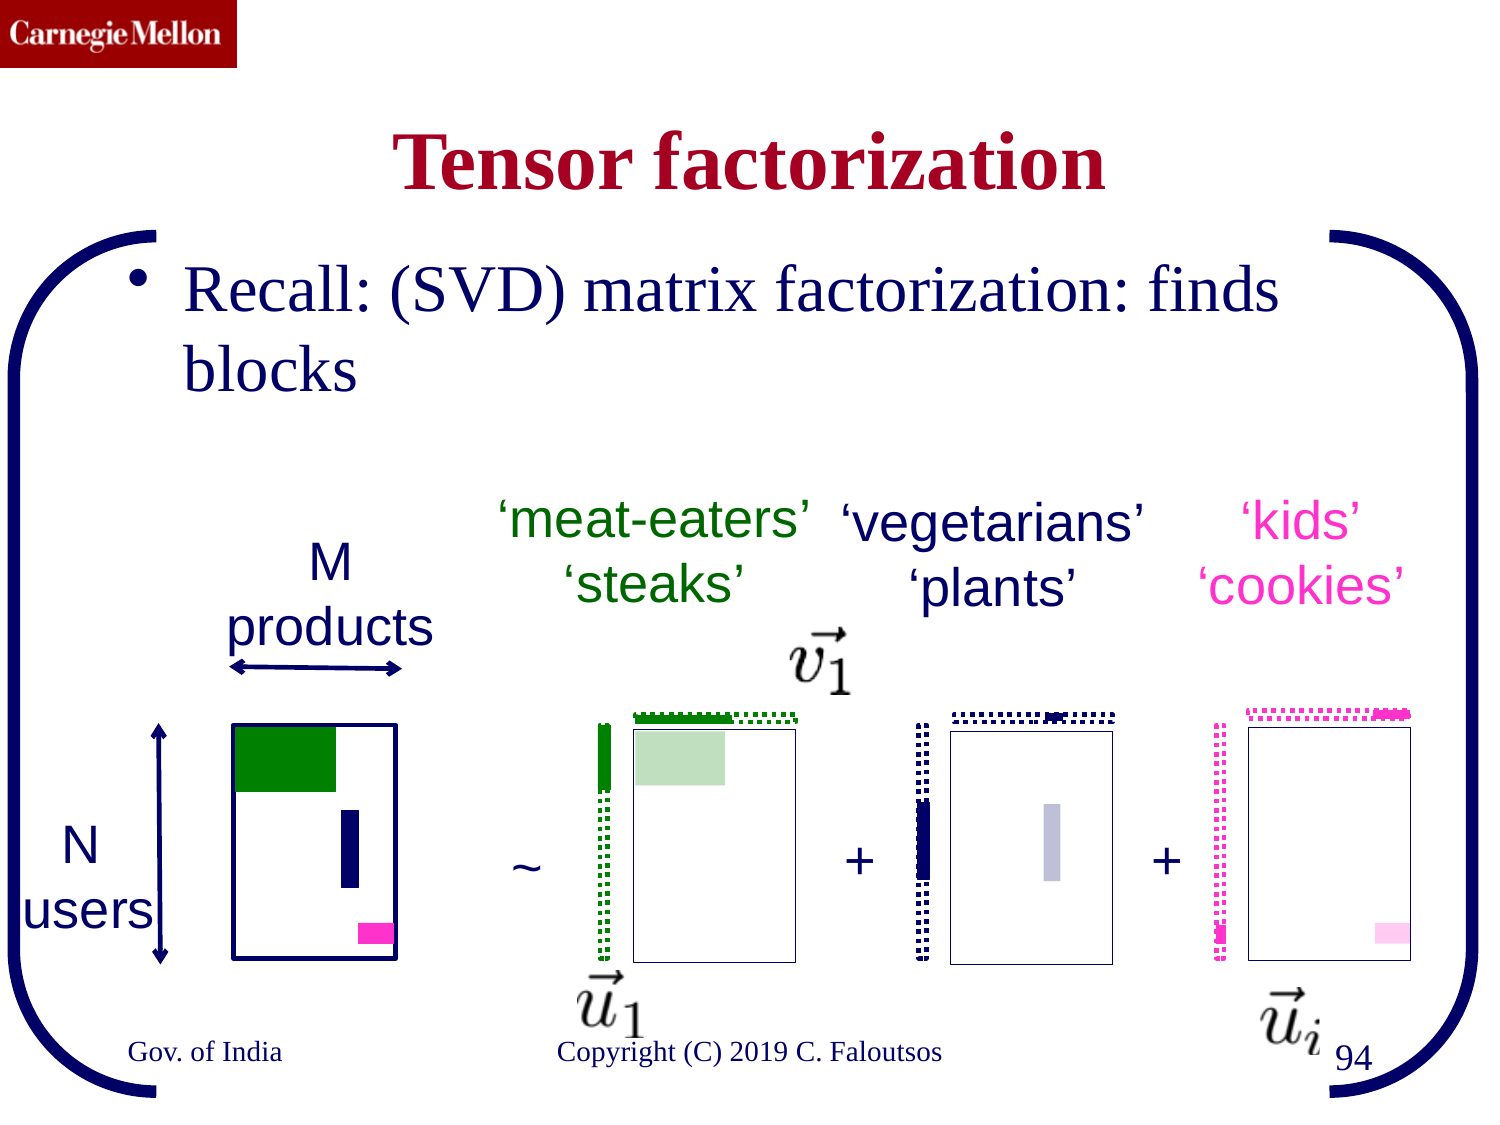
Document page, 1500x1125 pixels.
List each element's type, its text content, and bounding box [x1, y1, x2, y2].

title Tensor factorization [112, 99, 1388, 213]
text_box [633, 729, 796, 963]
text_box [1247, 727, 1411, 961]
slide_number 94 [1074, 1080, 1388, 1101]
text_box [13, 236, 1473, 1092]
text_box [949, 731, 1113, 965]
picture [576, 970, 644, 1038]
text_box N users [7, 802, 13, 947]
picture [0, 0, 237, 68]
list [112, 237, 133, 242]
picture [788, 625, 854, 695]
slide_number Gov. of India [112, 1024, 426, 1101]
picture [1259, 987, 1320, 1055]
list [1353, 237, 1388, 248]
footer Copyright (C) 2019 C. Faloutsos [512, 1024, 988, 1101]
